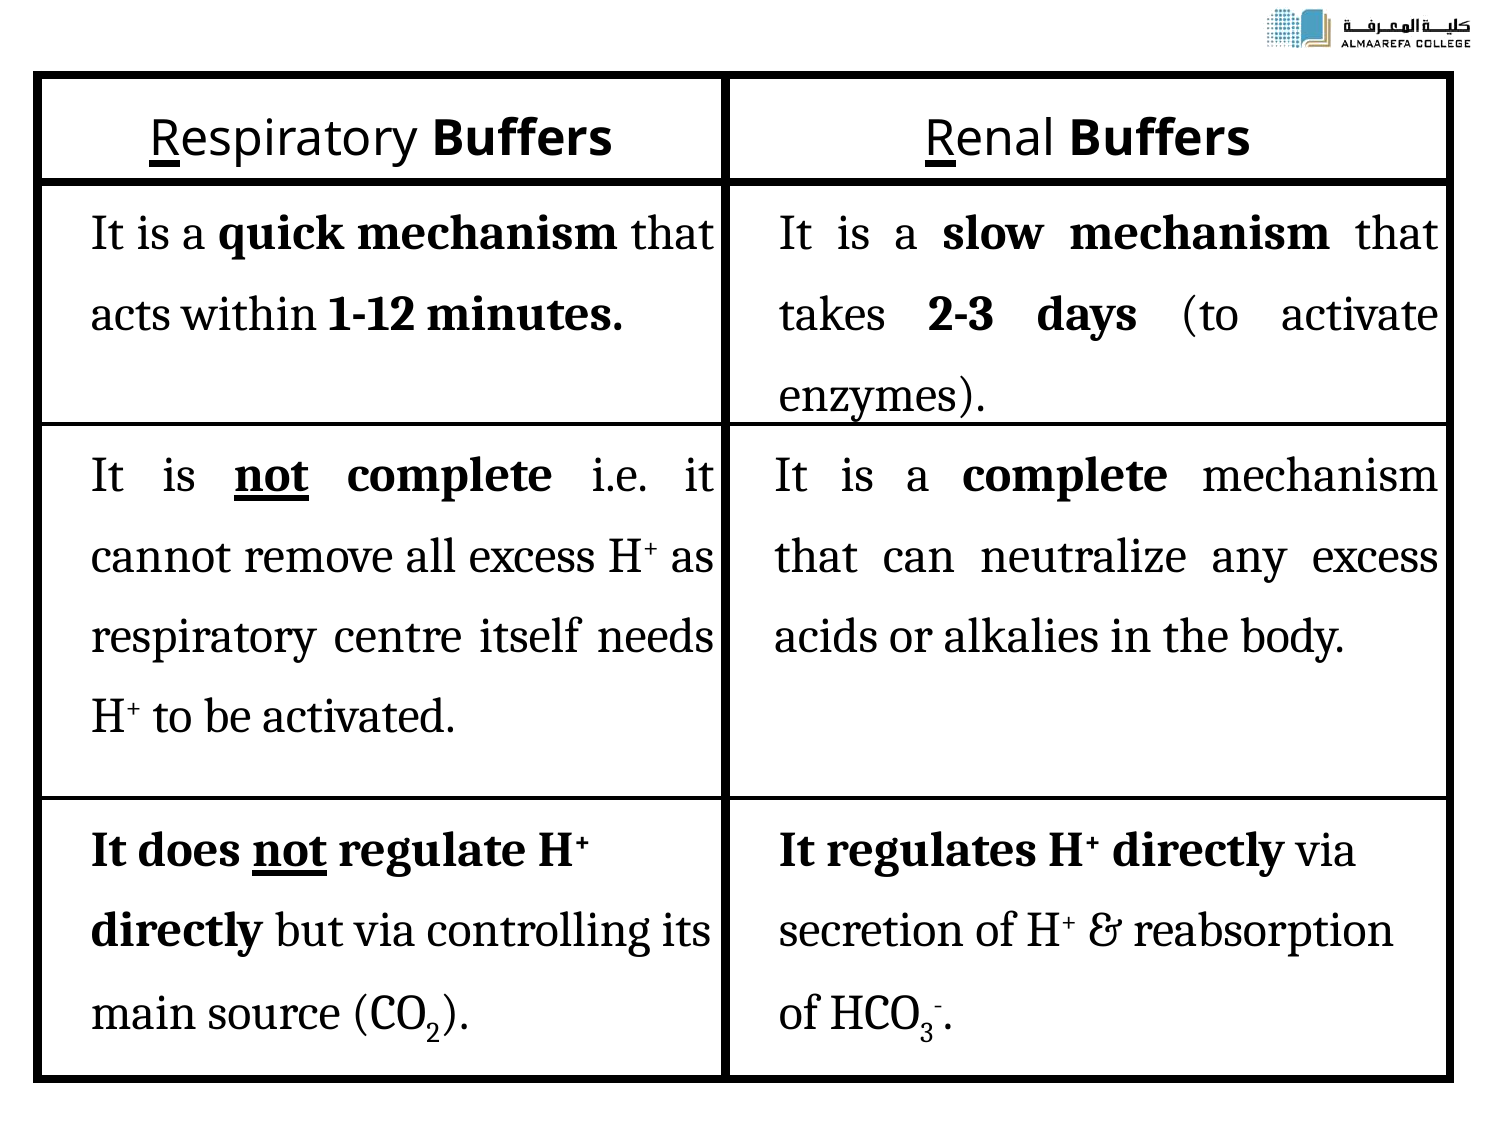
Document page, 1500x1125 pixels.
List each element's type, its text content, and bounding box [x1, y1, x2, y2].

table_header Respiratory Buffers [42, 79, 721, 178]
table_cell It does not regulate H+ directly but via controlling its main source (CO2). [42, 800, 721, 1075]
table_cell It regulates H+ directly via secretion of H+ & reabsorption of HCO3-. [730, 800, 1446, 1075]
picture [1262, 0, 1475, 65]
table_header Renal Buffers [730, 79, 1446, 178]
table_cell It is a complete mechanism that can neutralize any excess acids or alkalies in the body. [730, 426, 1446, 796]
table_cell It is not complete i.e. it cannot remove all excess H+ as respiratory centre itself needs H+ to be activated. [42, 426, 721, 796]
table_cell It is a slow mechanism that takes 2-3 days (to activate enzymes). [730, 186, 1446, 422]
table_cell It is a quick mechanism that acts within 1-12 minutes. [42, 186, 721, 422]
